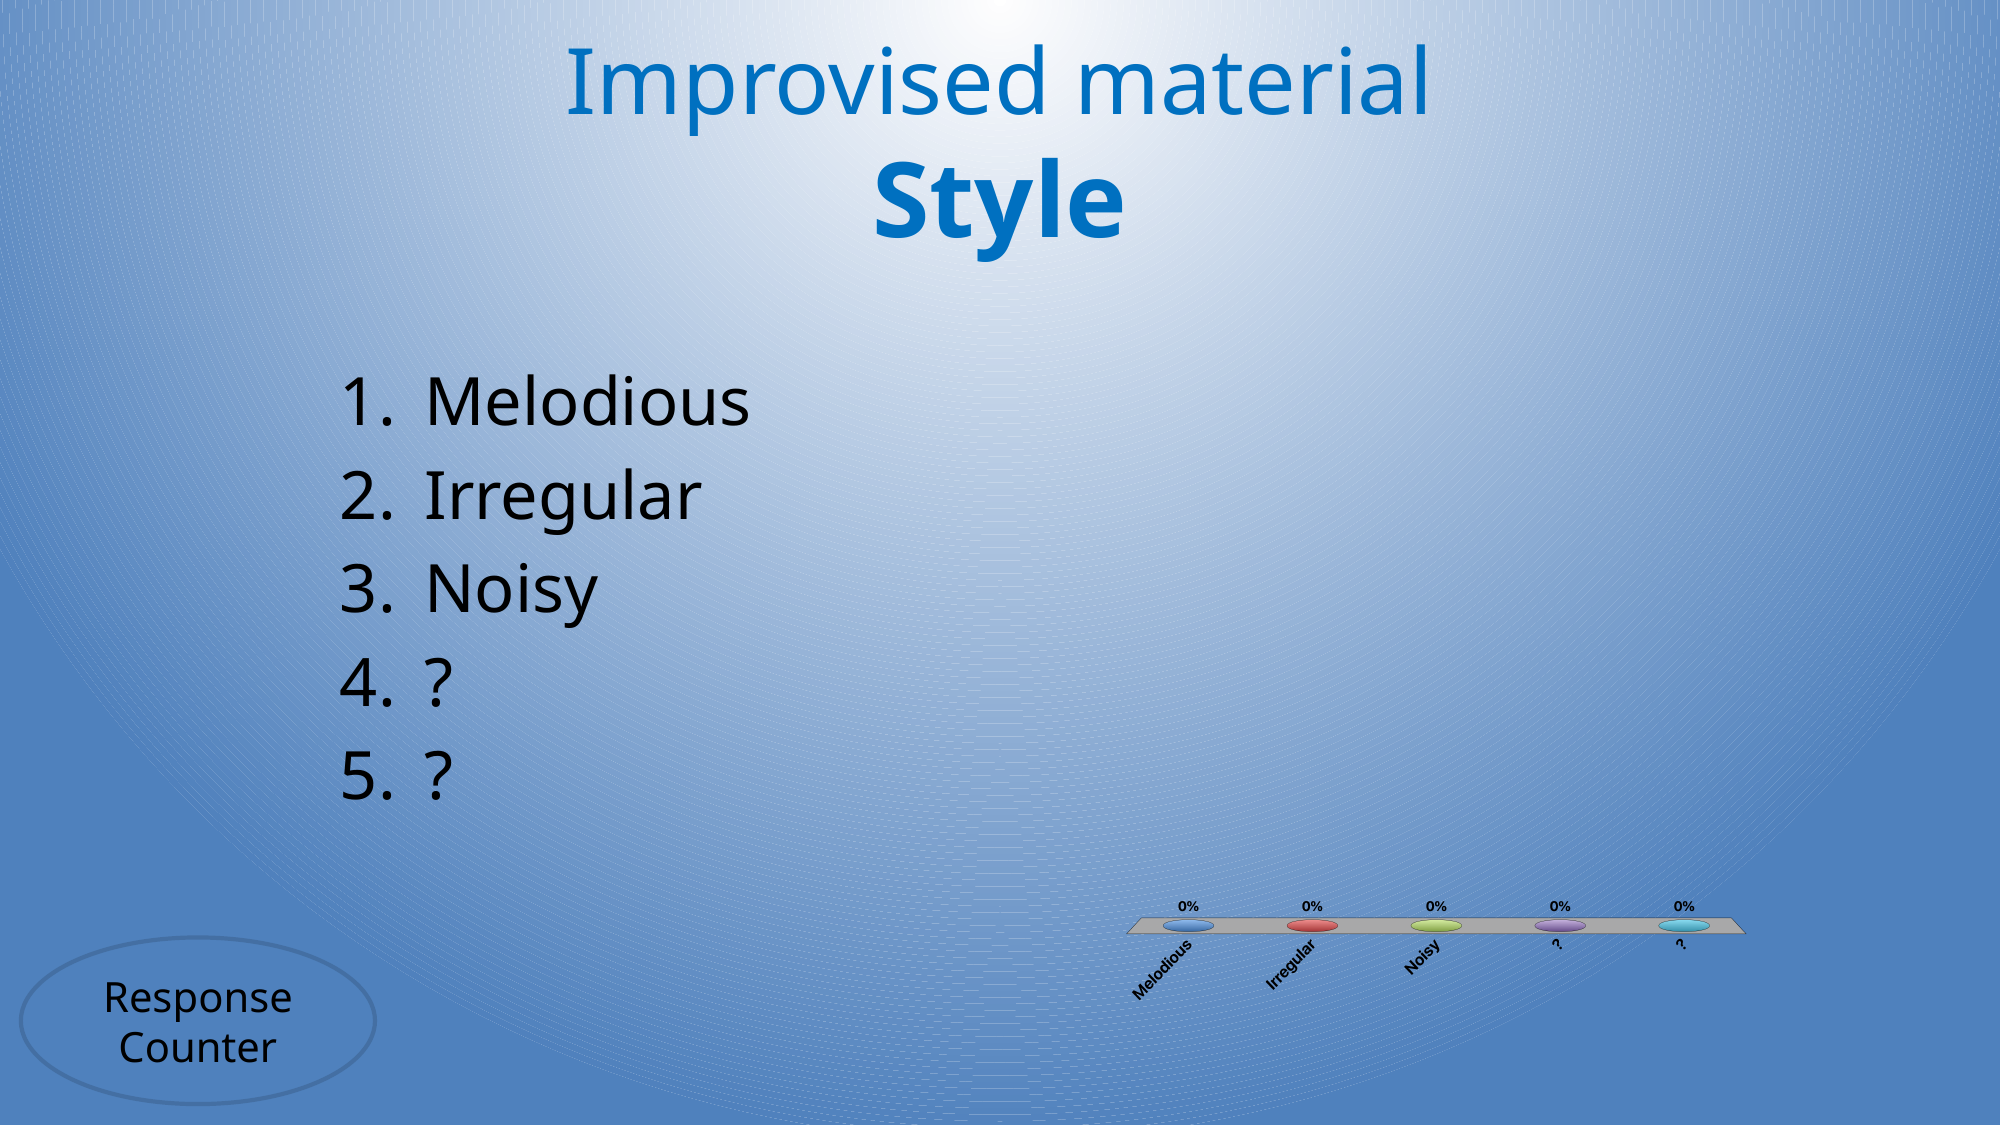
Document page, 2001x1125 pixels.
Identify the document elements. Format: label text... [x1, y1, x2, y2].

title Improvised material Style [99, 101, 1900, 290]
list Melodious Irregular Noisy ? ? [324, 351, 1000, 941]
text_box Response Counter [18, 935, 378, 1107]
picture [1124, 262, 1762, 1006]
